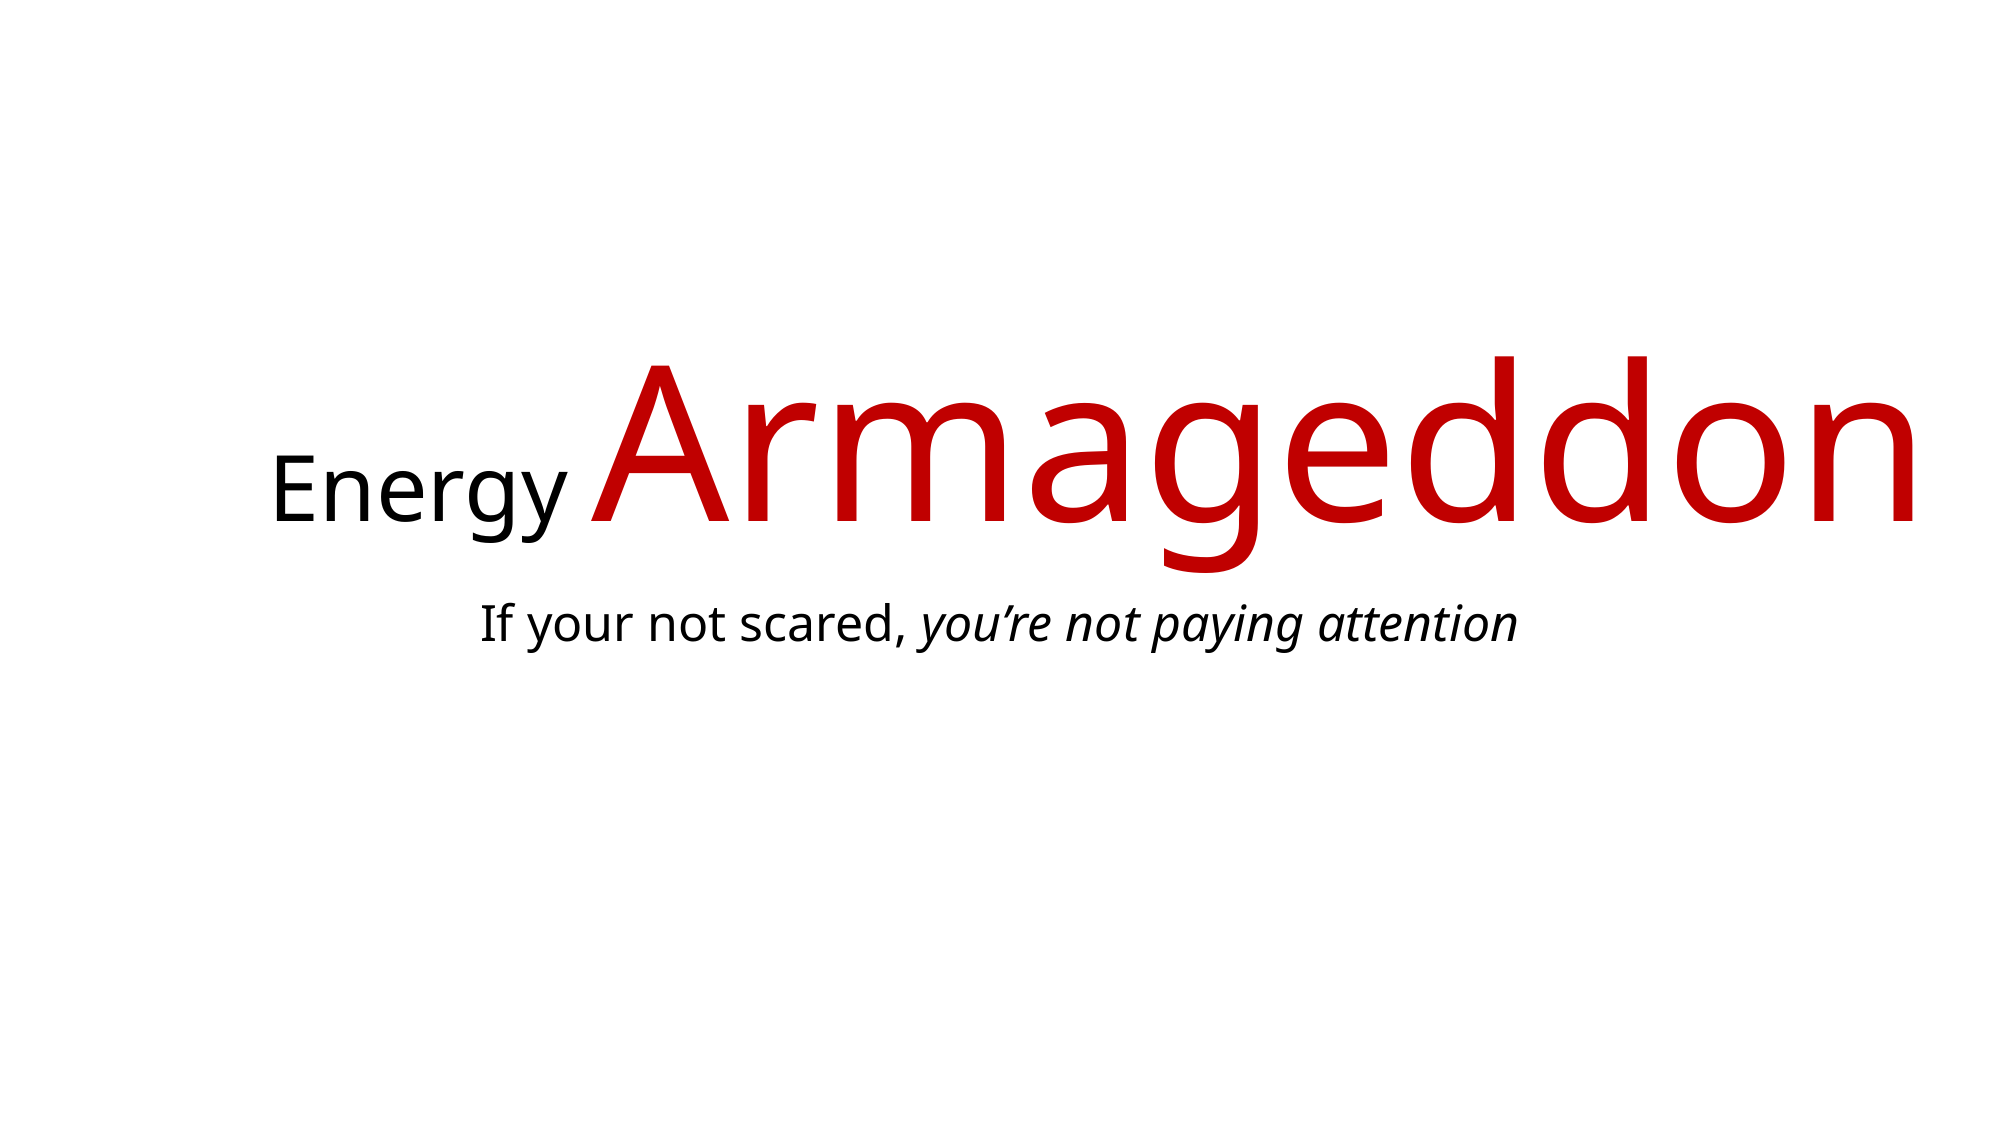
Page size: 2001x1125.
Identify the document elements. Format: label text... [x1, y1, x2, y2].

title Energy Armageddon [249, 184, 1950, 576]
subtitle If your not scared, you’re not paying attention [249, 590, 1750, 863]
